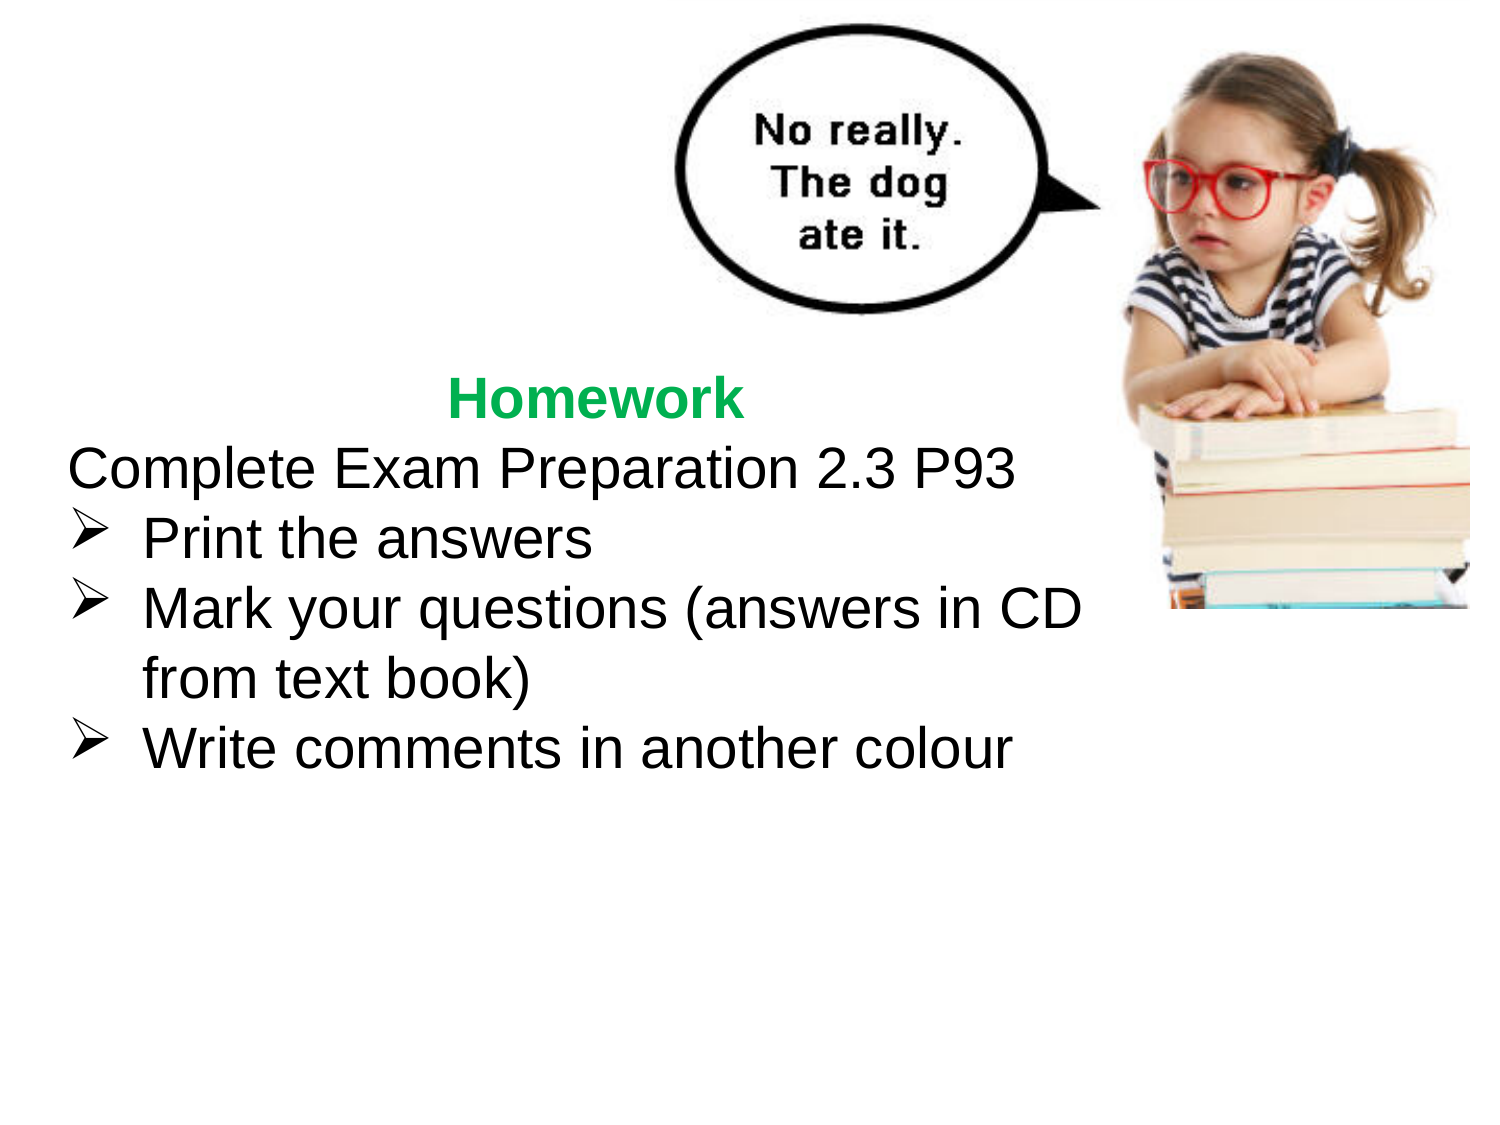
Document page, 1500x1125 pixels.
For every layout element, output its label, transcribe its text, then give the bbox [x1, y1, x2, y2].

text_box Homework Complete Exam Preparation 2.3 P93 Print the answers Mark your questions (answers in CD from text book) Write comments in another colour [53, 353, 1140, 788]
picture [666, 0, 1470, 609]
